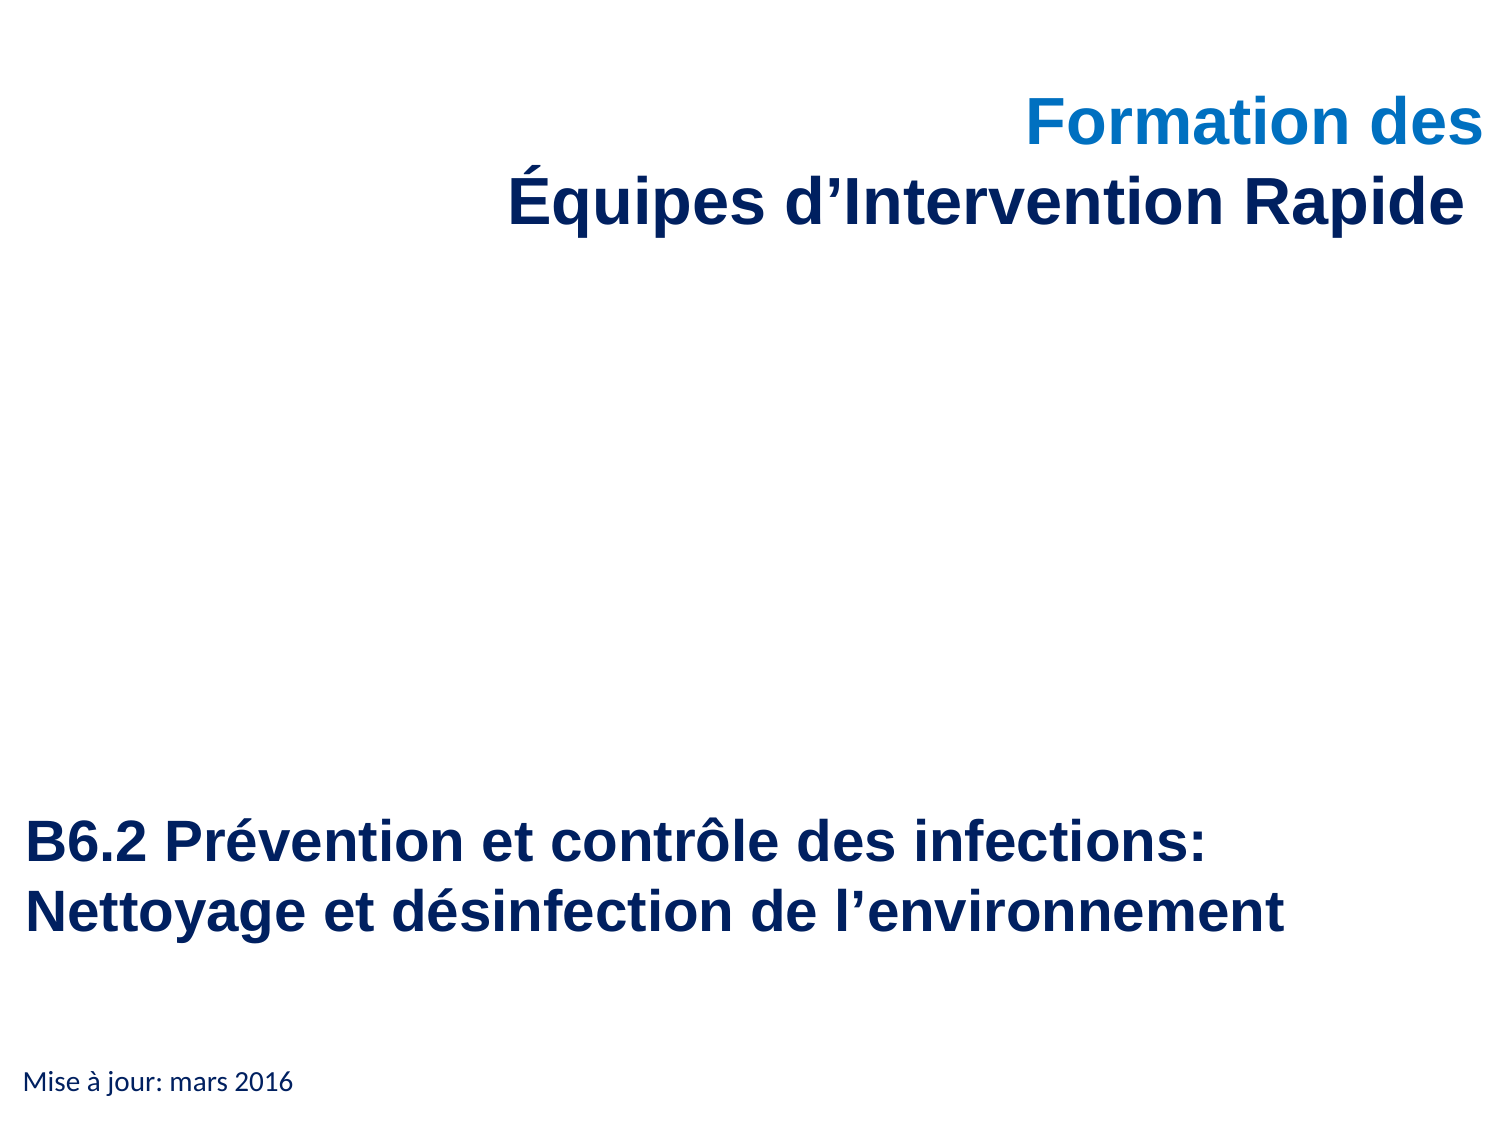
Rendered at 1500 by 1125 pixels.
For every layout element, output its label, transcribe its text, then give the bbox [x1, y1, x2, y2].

text_box Formation des Équipes d’Intervention Rapide [242, 13, 1500, 302]
text_box Mise à jour: mars 2016 [7, 1055, 309, 1105]
text_box B6.2 Prévention et contrôle des infections: Nettoyage et désinfection de l’environnement [17, 795, 1471, 951]
